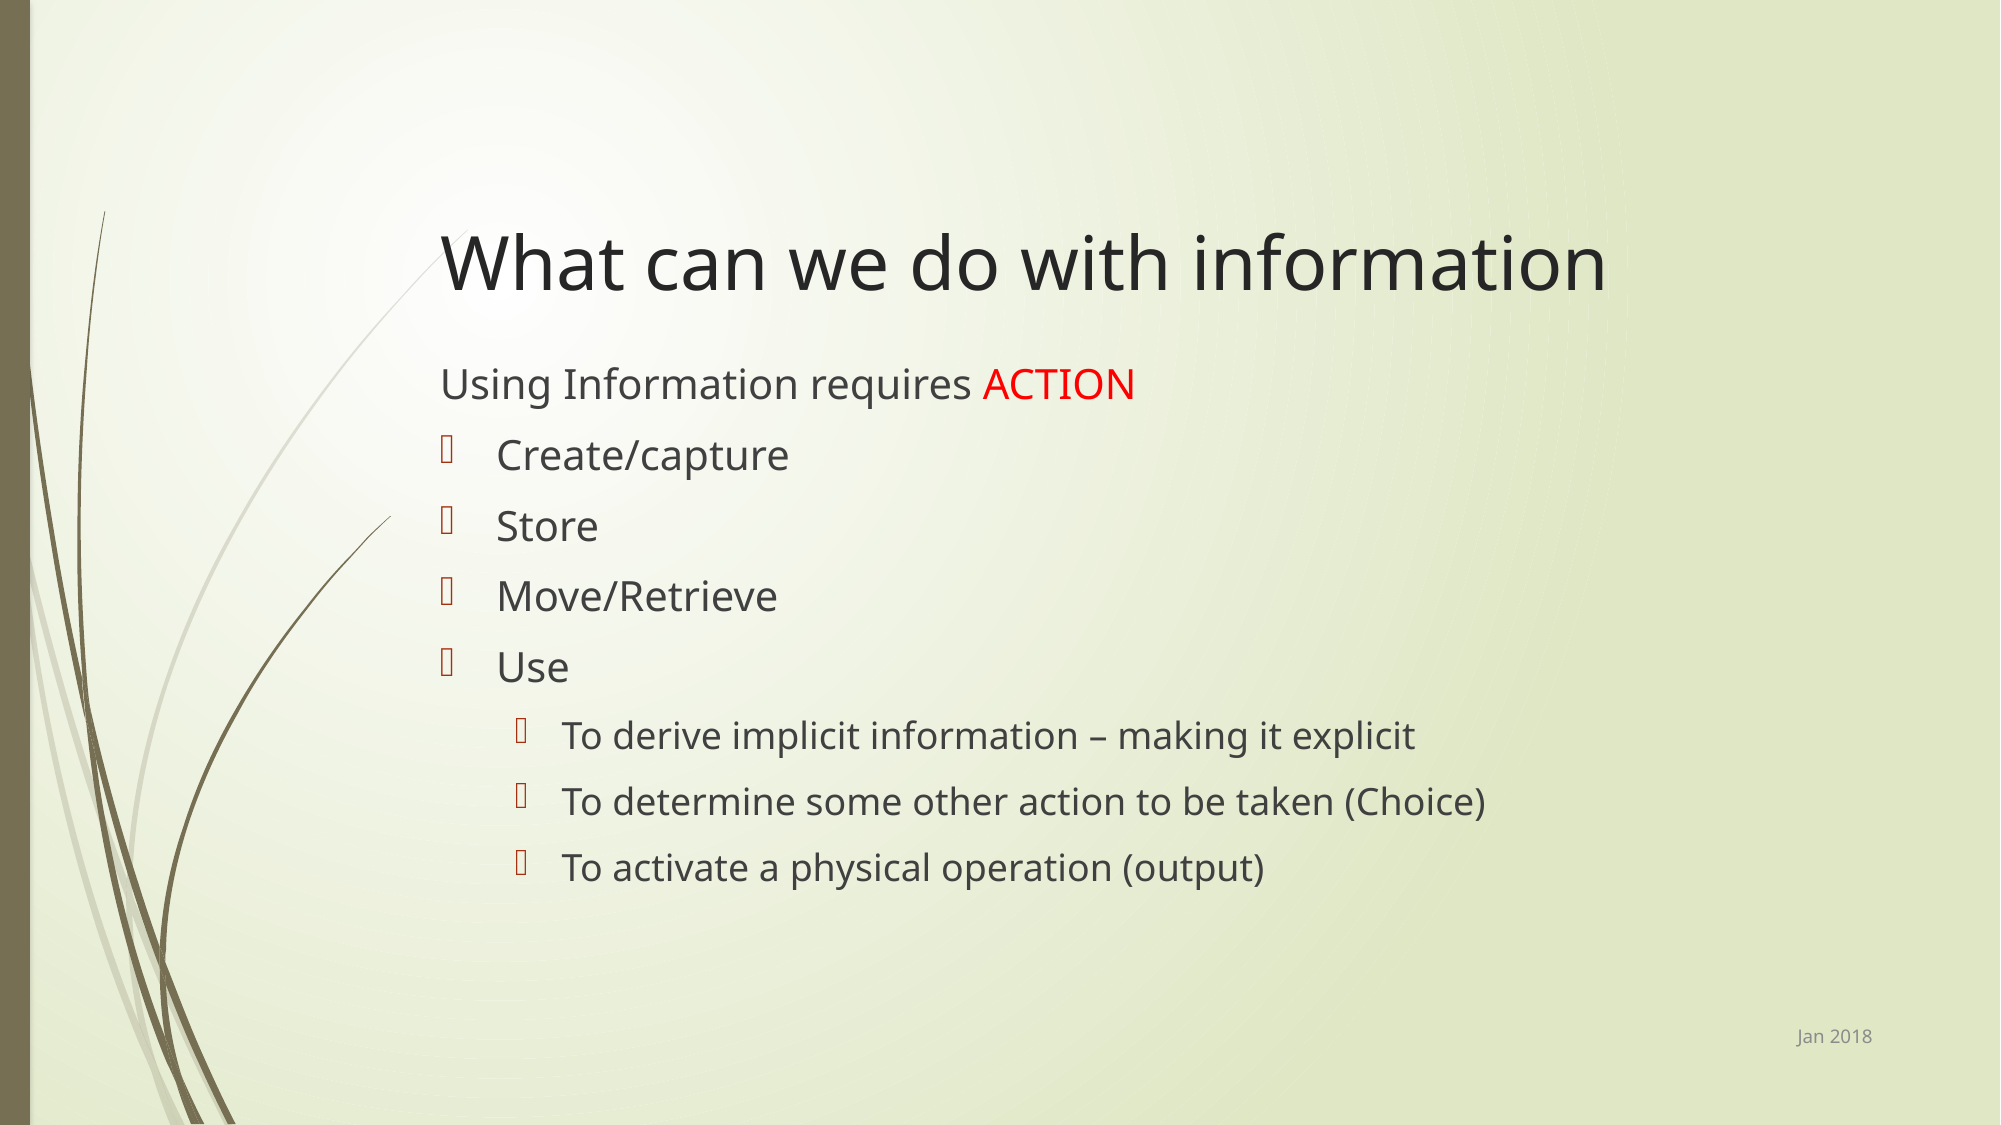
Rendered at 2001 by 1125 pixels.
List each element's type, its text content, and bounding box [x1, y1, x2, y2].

title What can we do with information [425, 102, 1888, 313]
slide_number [1699, 1005, 1888, 1067]
list Using Information requires ACTION Create/capture Store Move/Retrieve Use To derive implicit information – making it explicit To determine some other action to be taken (Choice) To activate a physical operation (output) [424, 350, 1888, 988]
